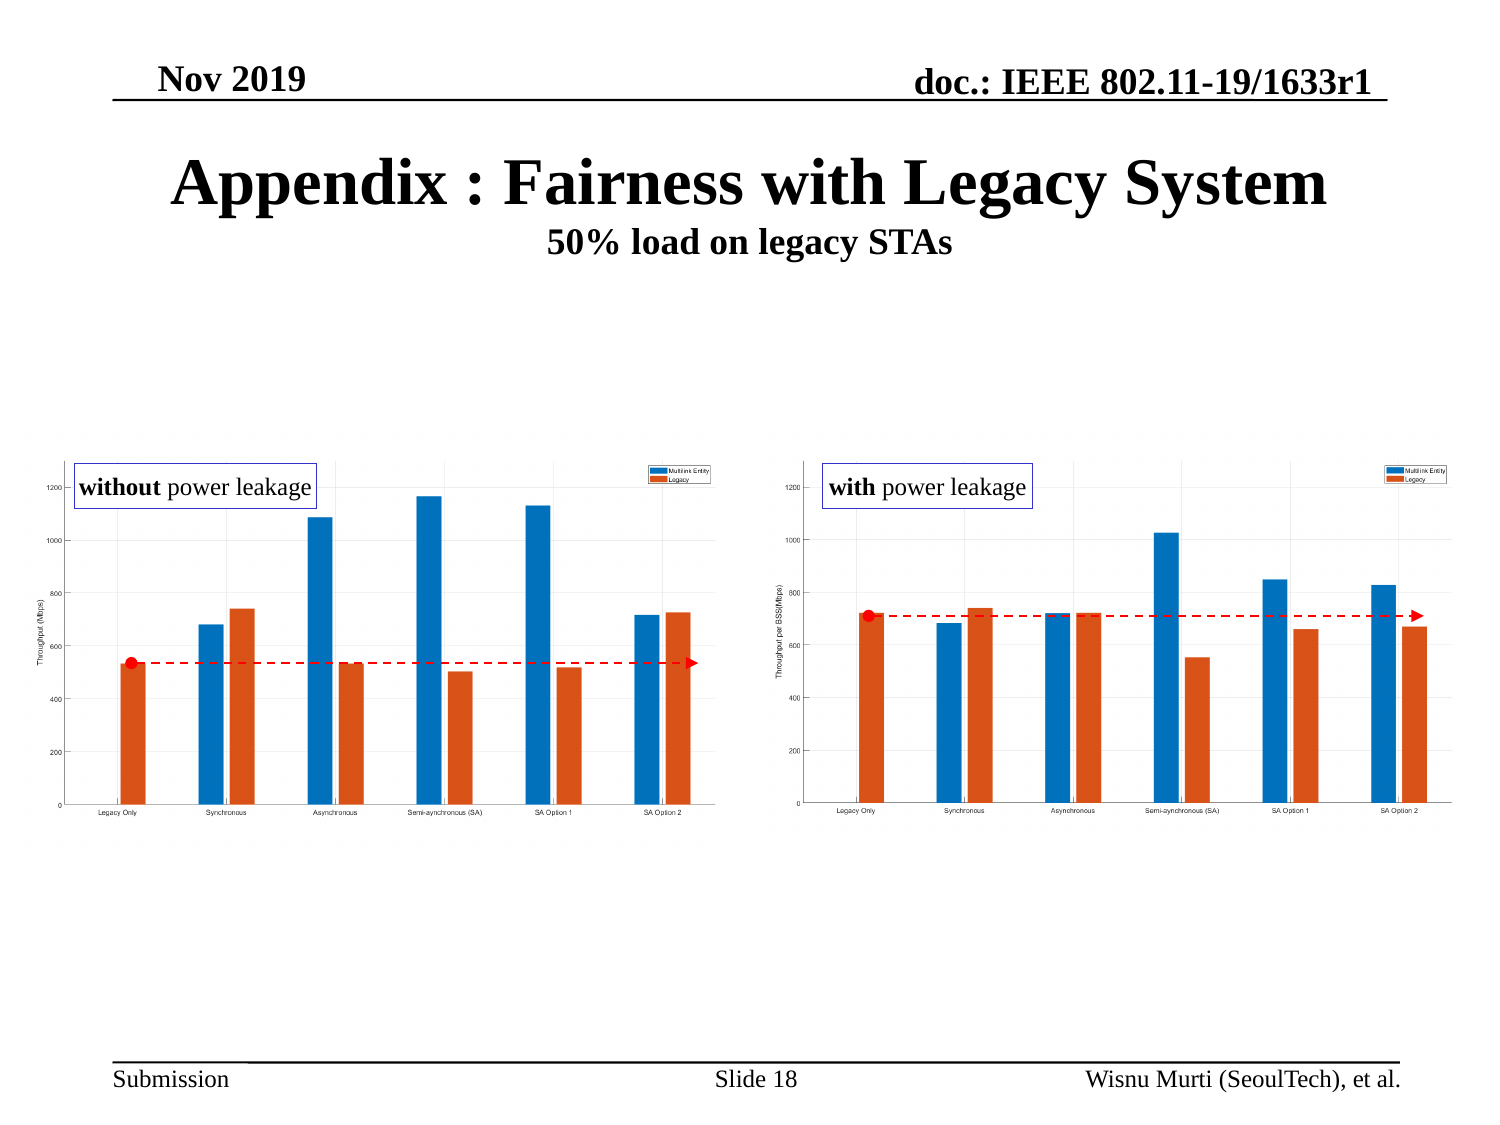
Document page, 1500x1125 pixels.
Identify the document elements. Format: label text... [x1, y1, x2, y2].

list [21, 429, 725, 851]
slide_number Slide 18 [712, 1061, 801, 1093]
picture [760, 429, 1461, 849]
title Appendix : Fairness with Legacy System 50% load on legacy STAs [112, 112, 1388, 288]
footer Wisnu Murti (SeoulTech), et al. [949, 1061, 1402, 1093]
